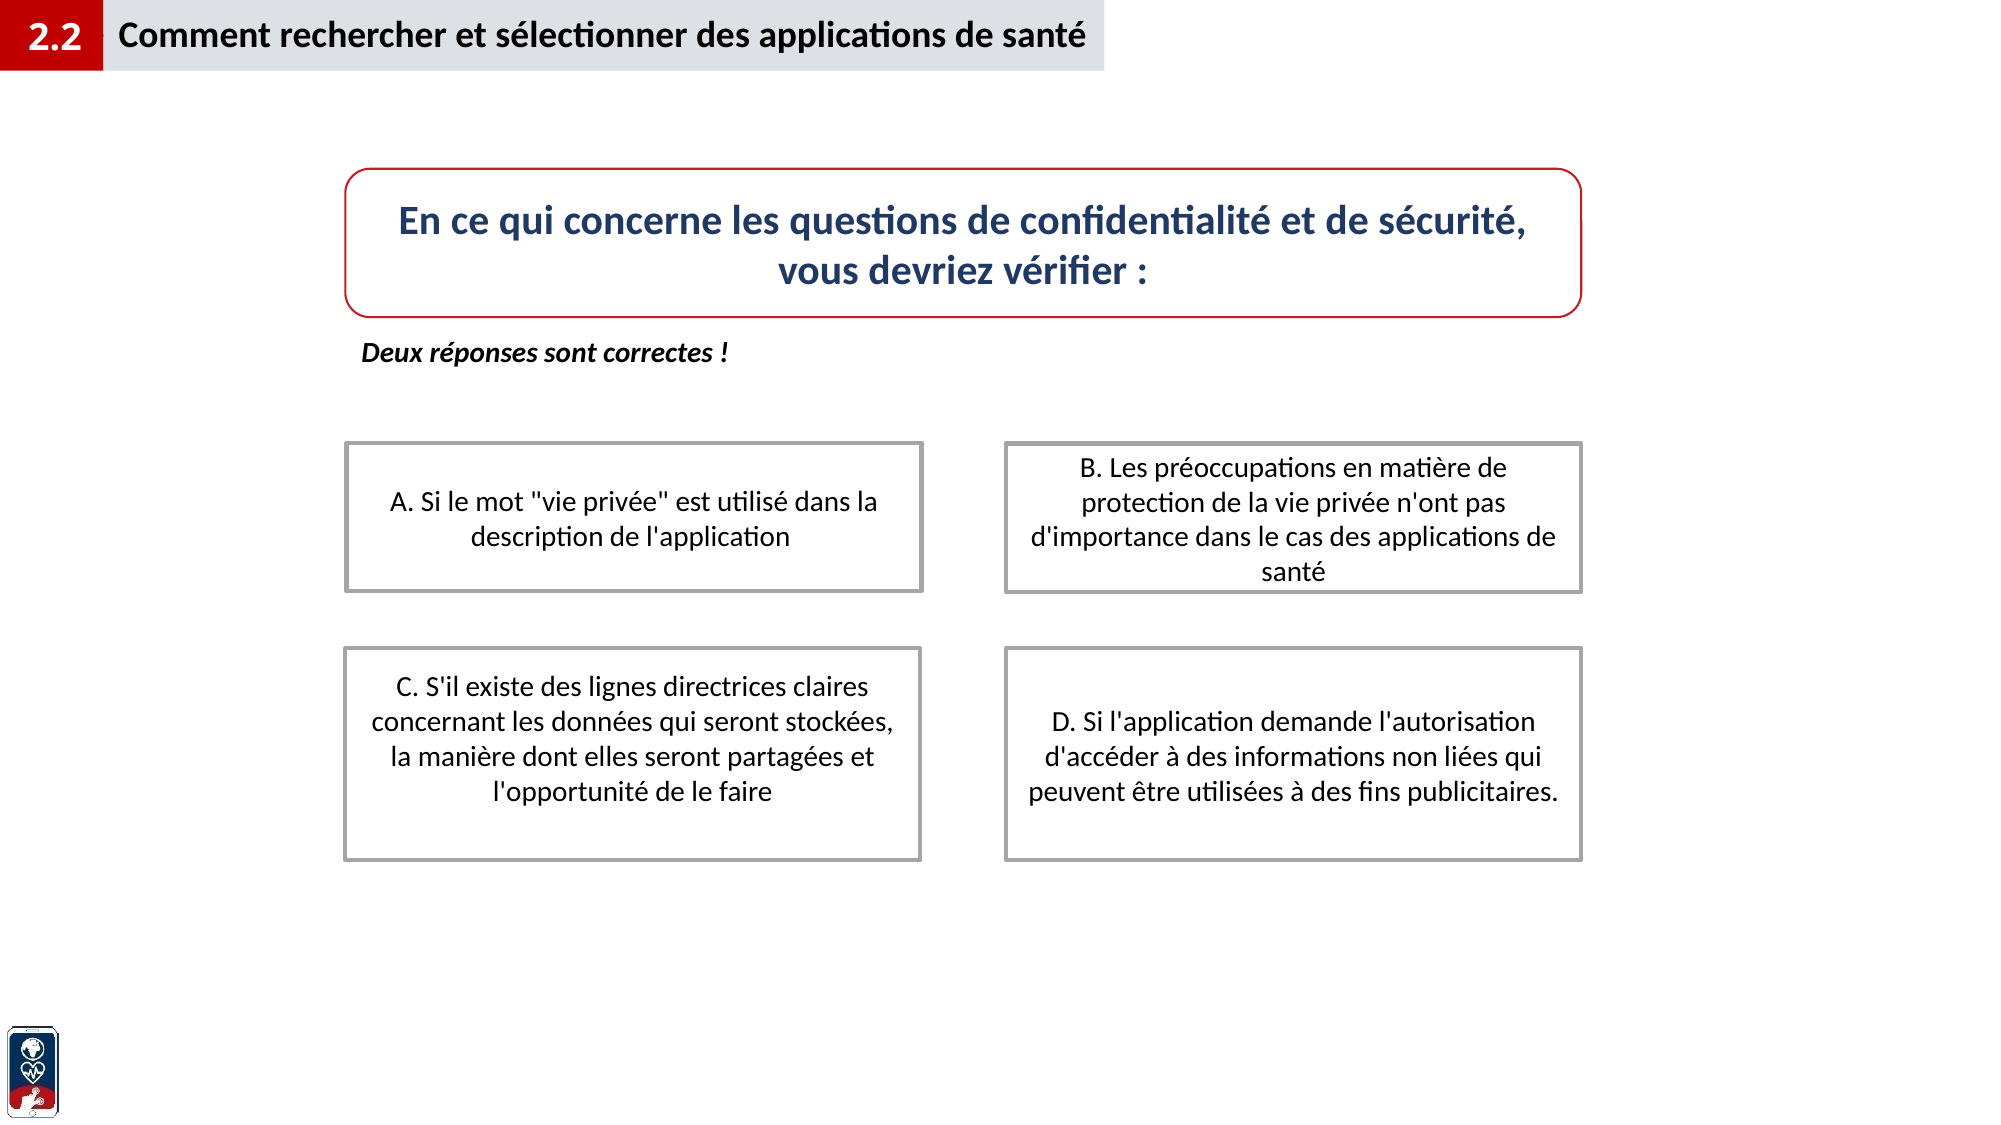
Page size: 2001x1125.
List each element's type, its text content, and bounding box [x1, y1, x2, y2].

text_box En ce qui concerne les questions de confidentialité et de sécurité, vous devriez vérifier : [345, 168, 1582, 318]
text_box A. Si le mot "vie privée" est utilisé dans la description de l'application [344, 441, 924, 593]
text_box B. Les préoccupations en matière de protection de la vie privée n'ont pas d'importance dans le cas des applications de santé [1004, 441, 1583, 594]
text_box Comment rechercher et sélectionner des applications de santé [103, 0, 1105, 71]
text_box Deux réponses sont correctes ! [346, 325, 828, 376]
text_box 2.2 [13, 10, 104, 60]
text_box C. S'il existe des lignes directrices claires concernant les données qui seront stockées, la manière dont elles seront partagées et l'opportunité de le faire [343, 646, 922, 862]
picture [7, 1026, 59, 1118]
text_box D. Si l'application demande l'autorisation d'accéder à des informations non liées qui peuvent être utilisées à des fins publicitaires. [1004, 646, 1583, 862]
text_box [0, 0, 103, 71]
